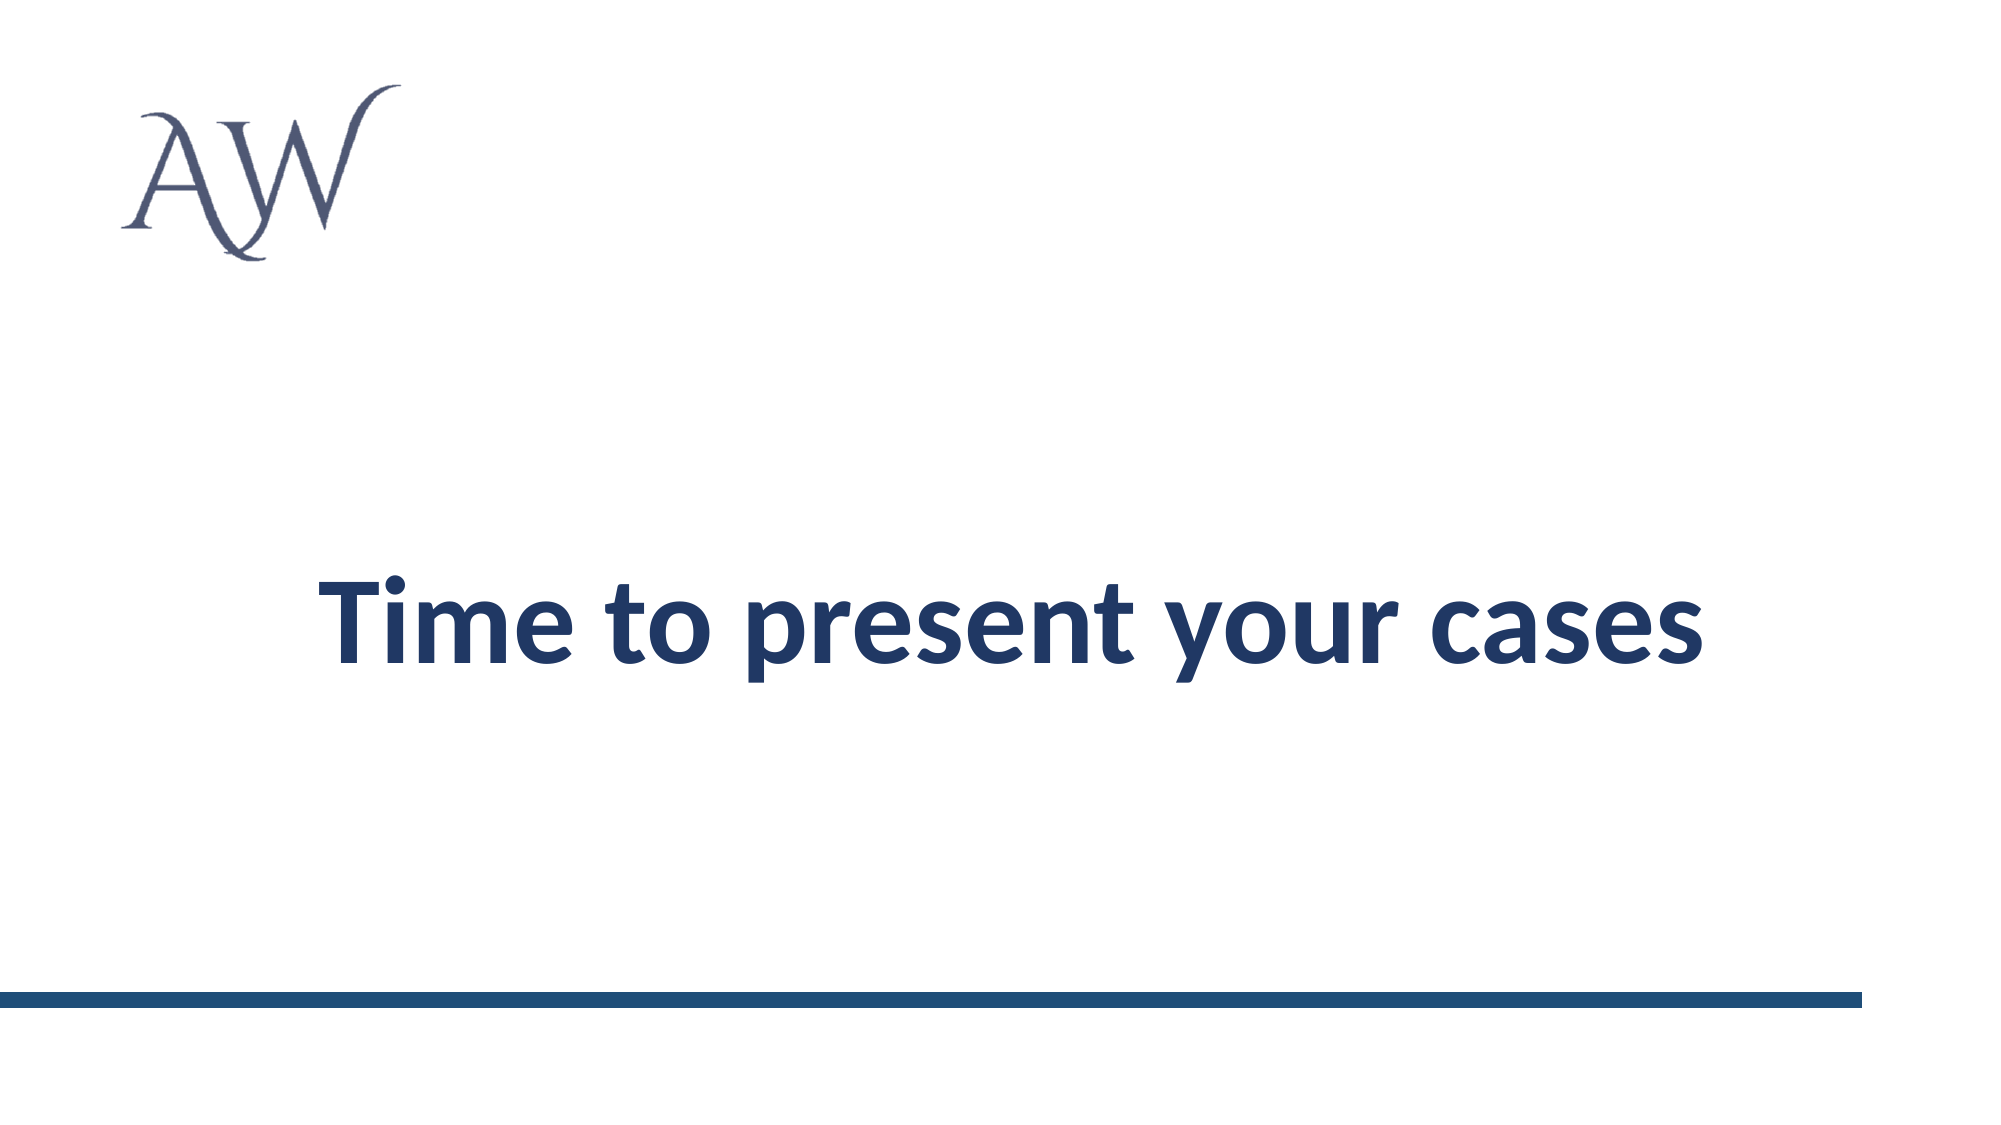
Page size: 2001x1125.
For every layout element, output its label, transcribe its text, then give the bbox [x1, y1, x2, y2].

title Time to present your cases [256, 421, 1769, 825]
